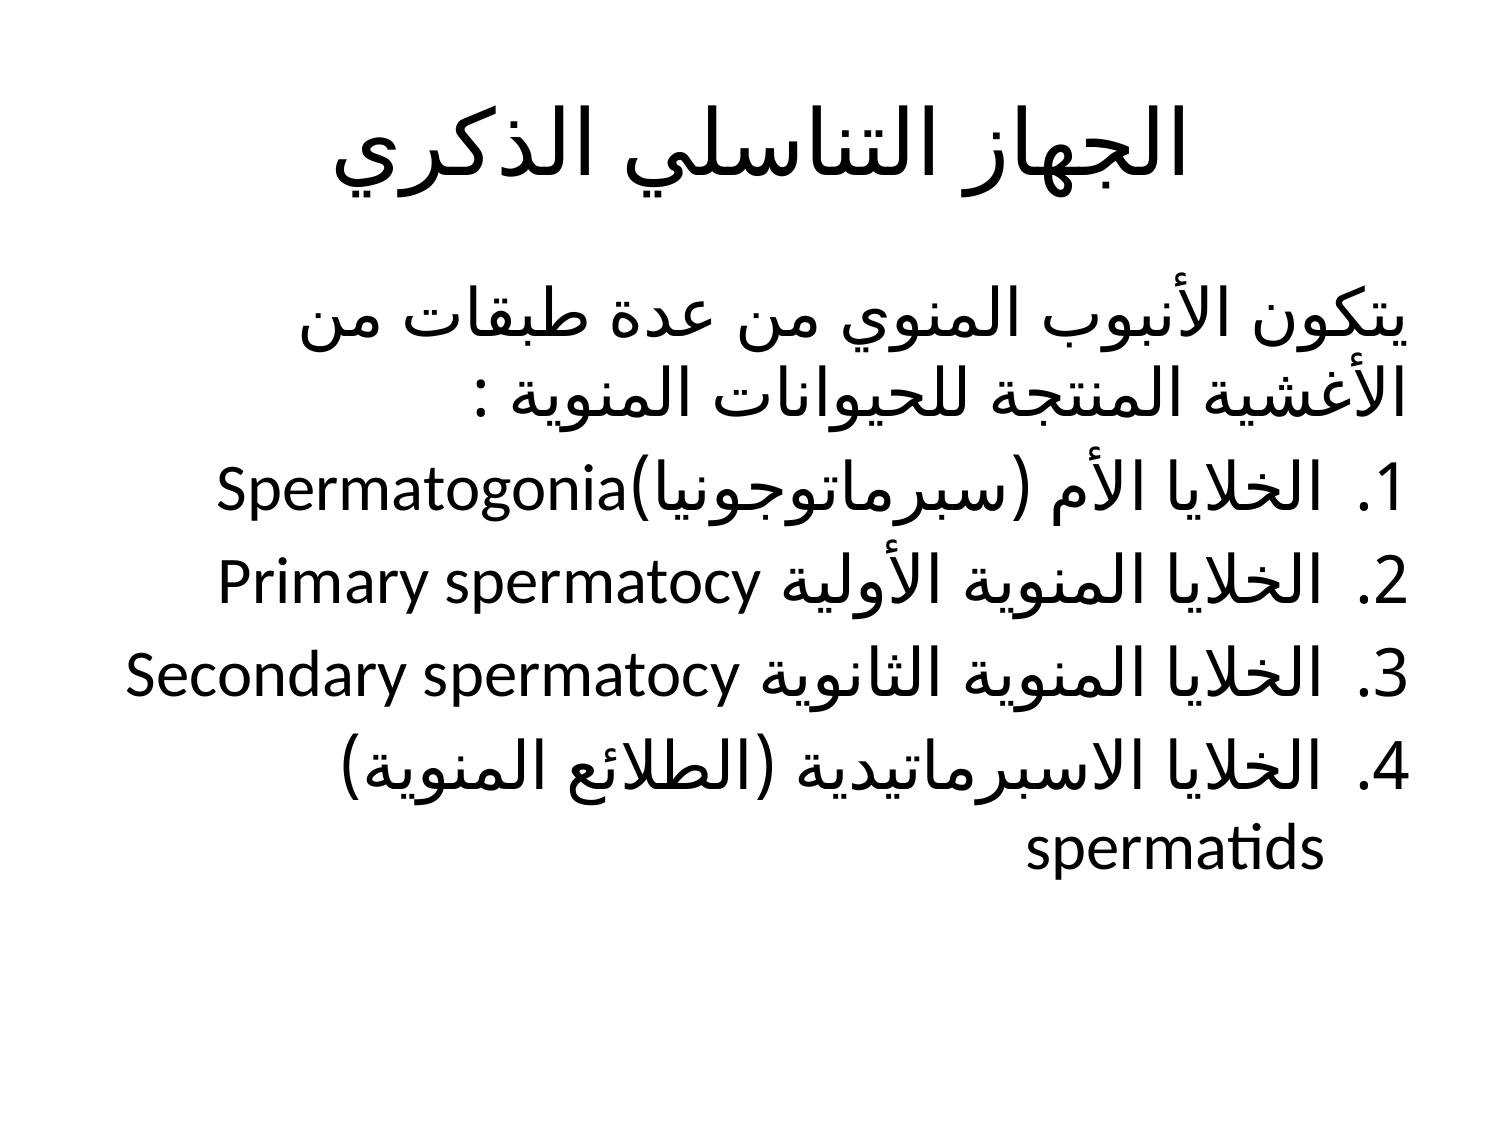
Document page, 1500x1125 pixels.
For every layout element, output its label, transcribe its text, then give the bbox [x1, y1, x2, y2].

list يتكون الأنبوب المنوي من عدة طبقات من الأغشية المنتجة للحيوانات المنوية : الخلايا الأم (سبرماتوجونيا)Spermatogonia الخلايا المنوية الأولية Primary spermatocy الخلايا المنوية الثانوية Secondary spermatocy الخلايا الاسبرماتيدية (الطلائع المنوية) spermatids [75, 262, 1425, 1005]
title الجهاز التناسلي الذكري [75, 45, 1425, 233]
